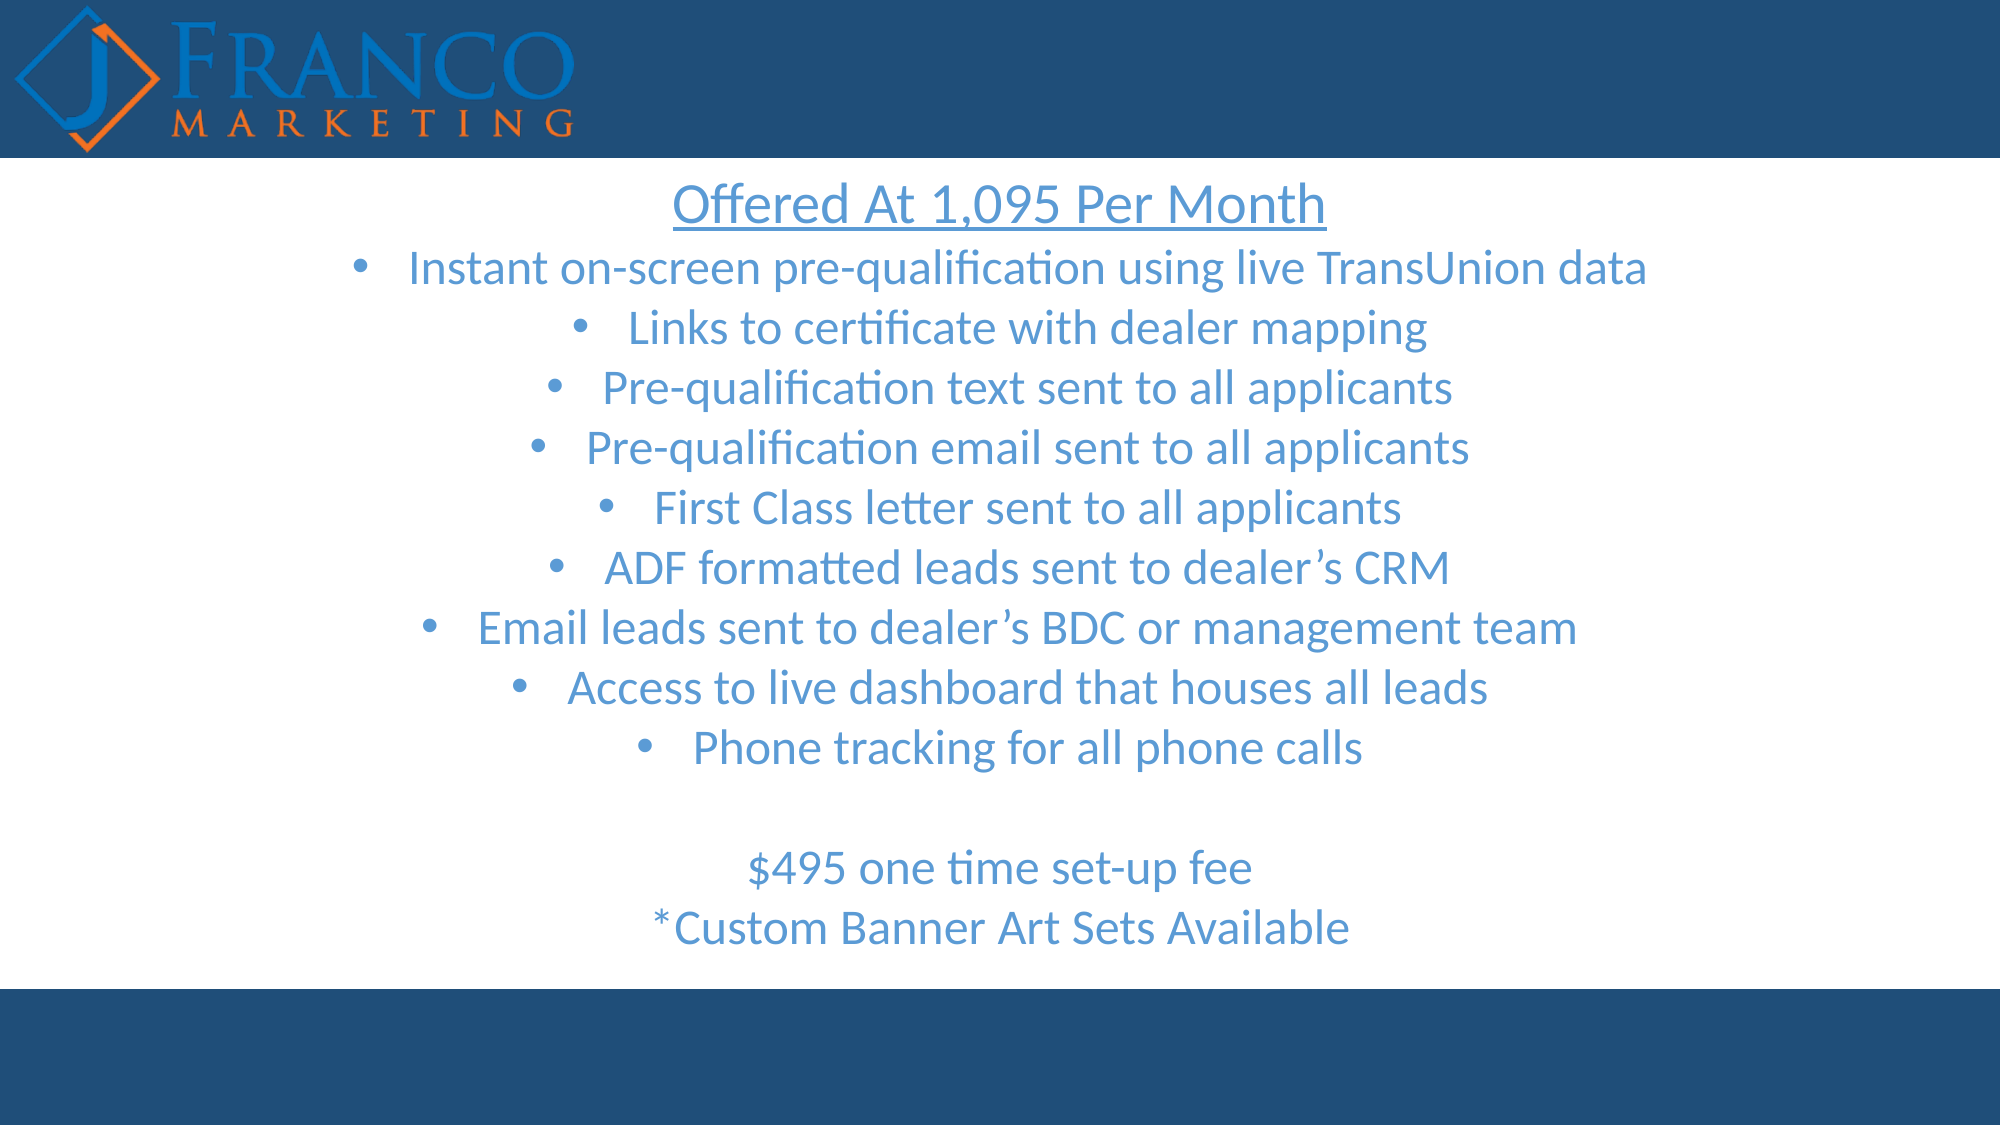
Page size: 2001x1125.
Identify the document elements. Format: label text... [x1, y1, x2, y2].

text_box [0, 0, 2000, 158]
text_box [0, 989, 2000, 1125]
text_box Offered At 1,095 Per Month Instant on-screen pre-qualification using live TransUnion data Links to certificate with dealer mapping Pre-qualification text sent to all applicants Pre-qualification email sent to all applicants First Class letter sent to all applicants ADF formatted leads sent to dealer’s CRM Email leads sent to dealer’s BDC or management team Access to live dashboard that houses all leads Phone tracking for all phone calls $495 one time set-up fee *Custom Banner Art Sets Available [336, 157, 1664, 963]
picture [14, 5, 574, 153]
